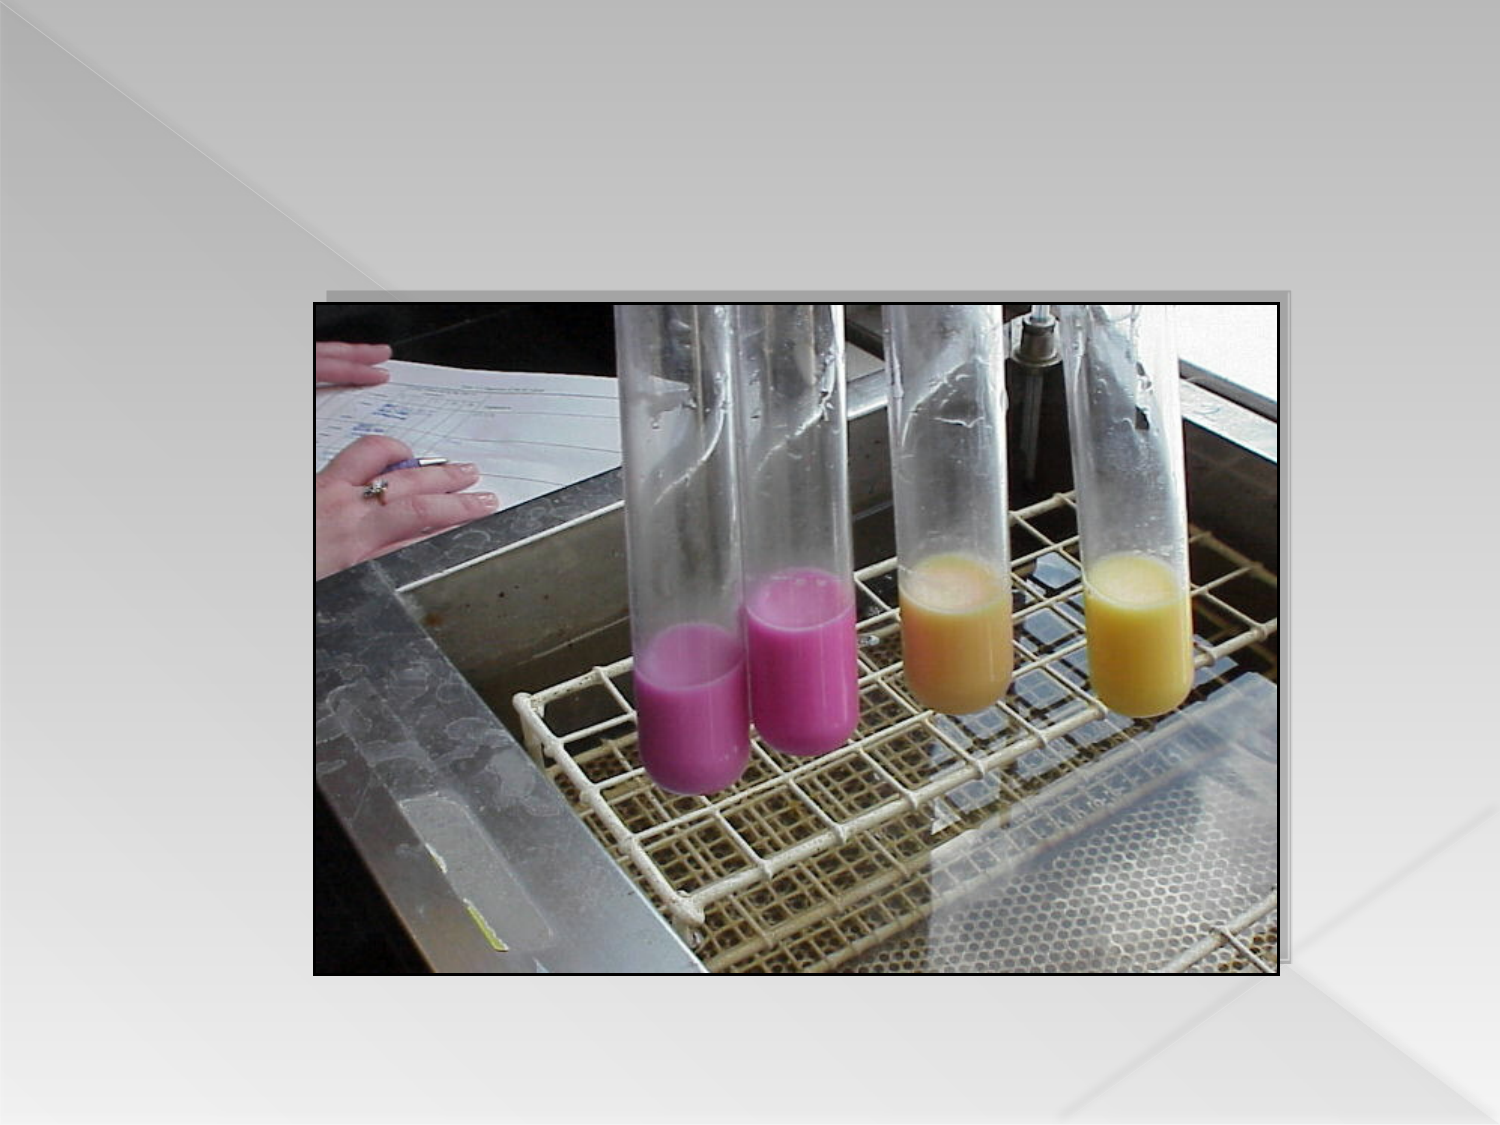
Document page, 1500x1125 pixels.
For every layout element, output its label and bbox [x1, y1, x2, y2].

picture [316, 304, 1278, 973]
